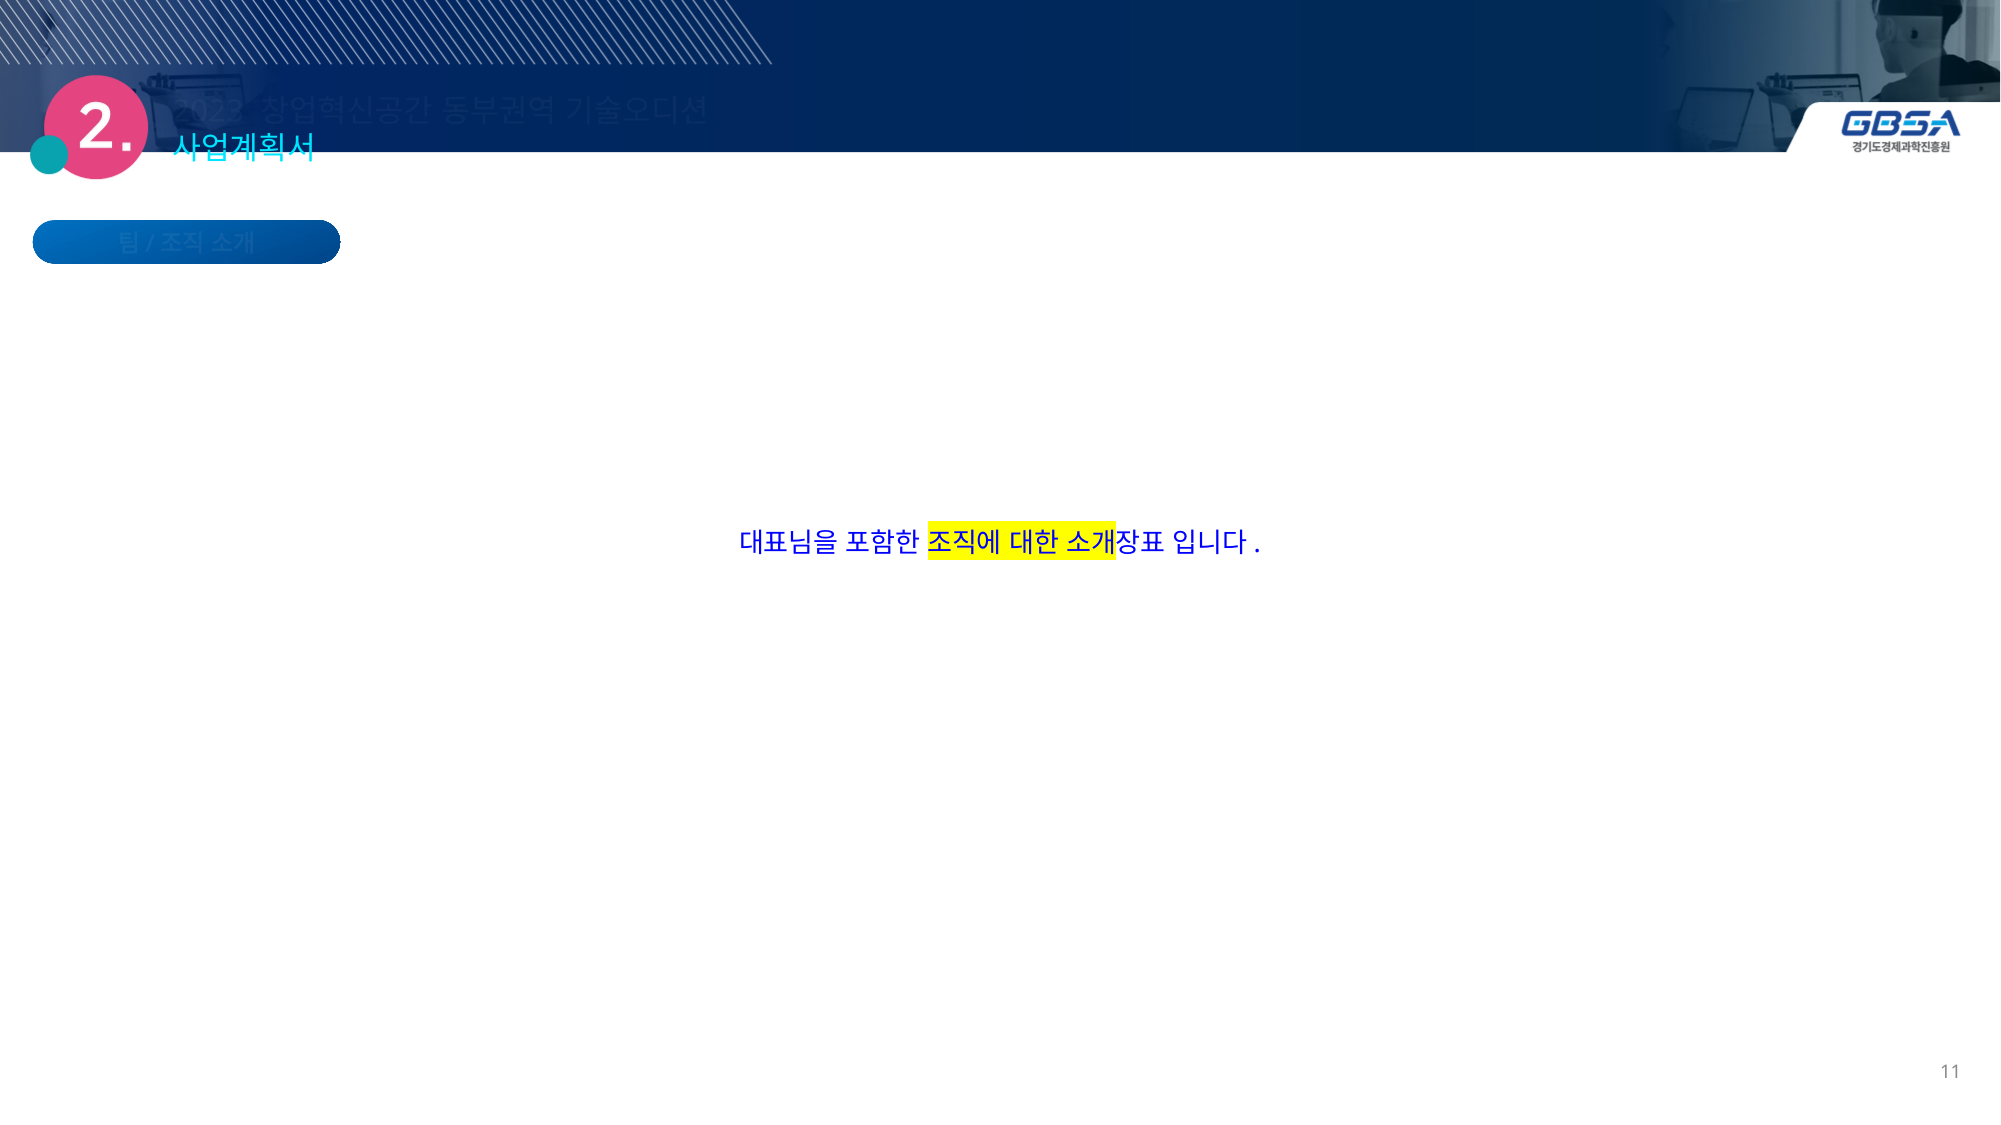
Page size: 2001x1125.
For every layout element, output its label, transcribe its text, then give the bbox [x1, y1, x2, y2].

text_box [31, 219, 342, 265]
slide_number 11 [1782, 1042, 1977, 1103]
text_box 대표님을 포함한 조직에 대한 소개장표 입니다. [523, 508, 1477, 566]
picture [0, 0, 2001, 1125]
text_box 팀/조직 소개 [68, 220, 305, 264]
text_box 2023 창업혁신공간 동부권역 기술오디션 사업계획서 [157, 83, 868, 173]
